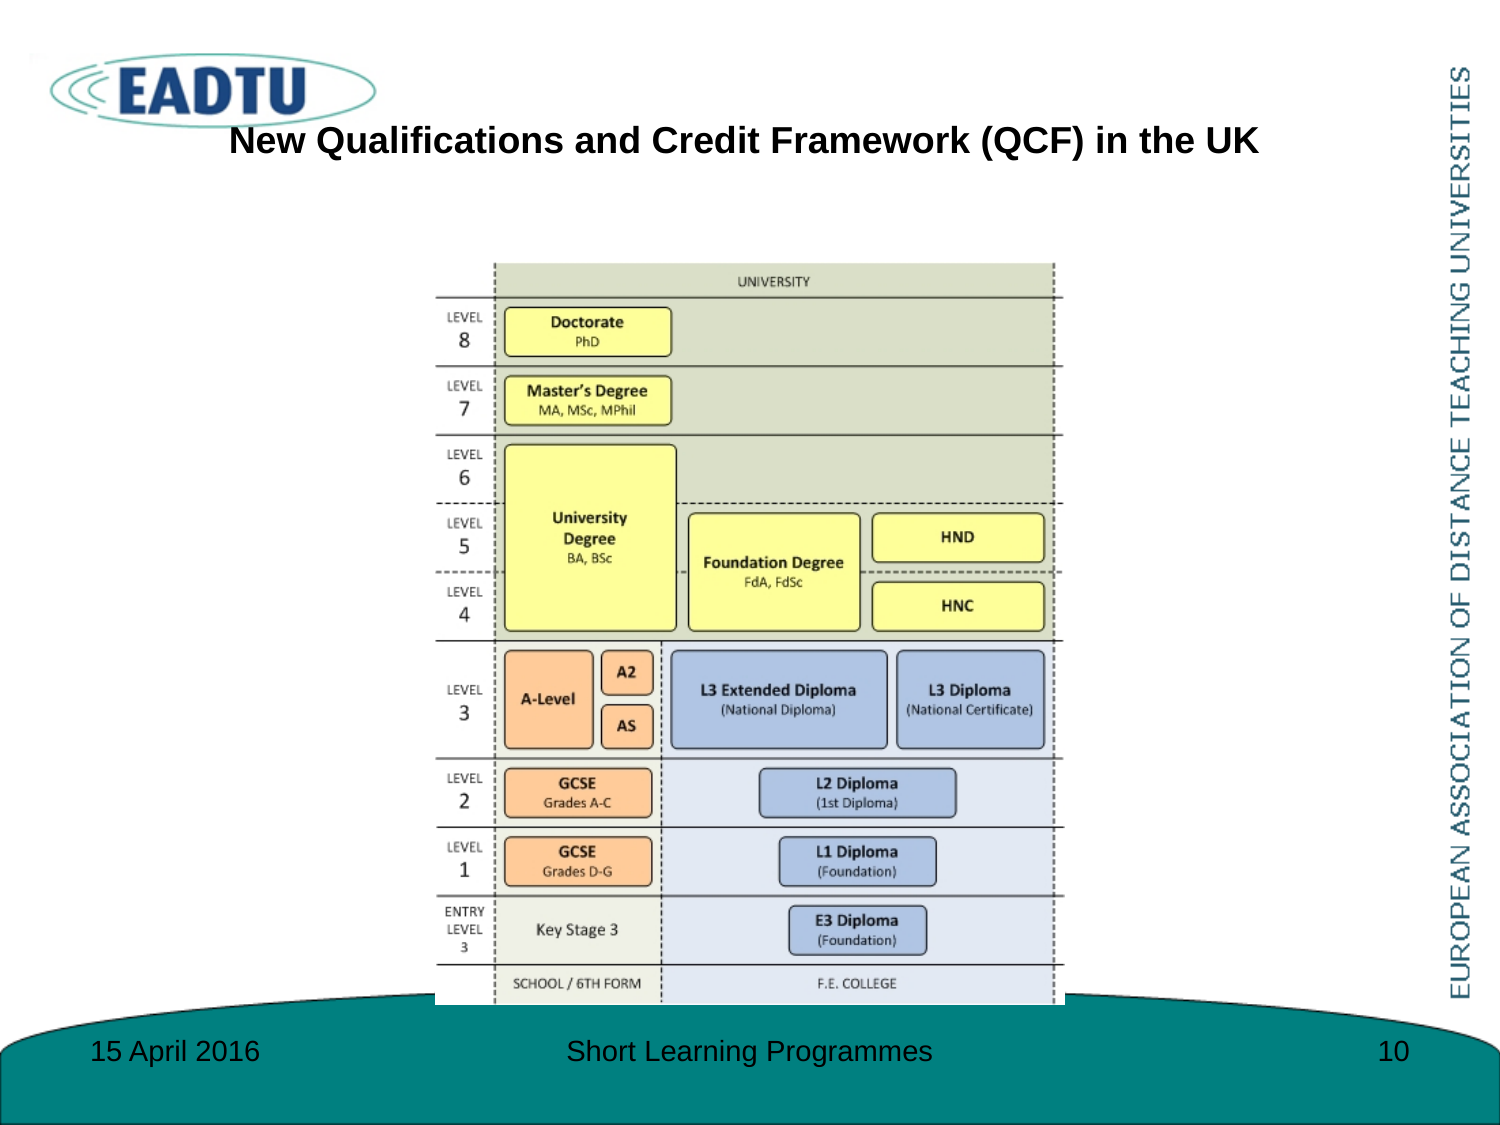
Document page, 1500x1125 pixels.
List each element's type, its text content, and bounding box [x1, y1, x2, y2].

picture [0, 0, 1500, 1125]
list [434, 262, 1066, 1006]
slide_number 10 [1074, 1024, 1426, 1103]
footer Short Learning Programmes [512, 1024, 988, 1103]
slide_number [74, 1024, 426, 1103]
title New Qualifications and Credit Framework (QCF) in the UK [74, 44, 1426, 233]
